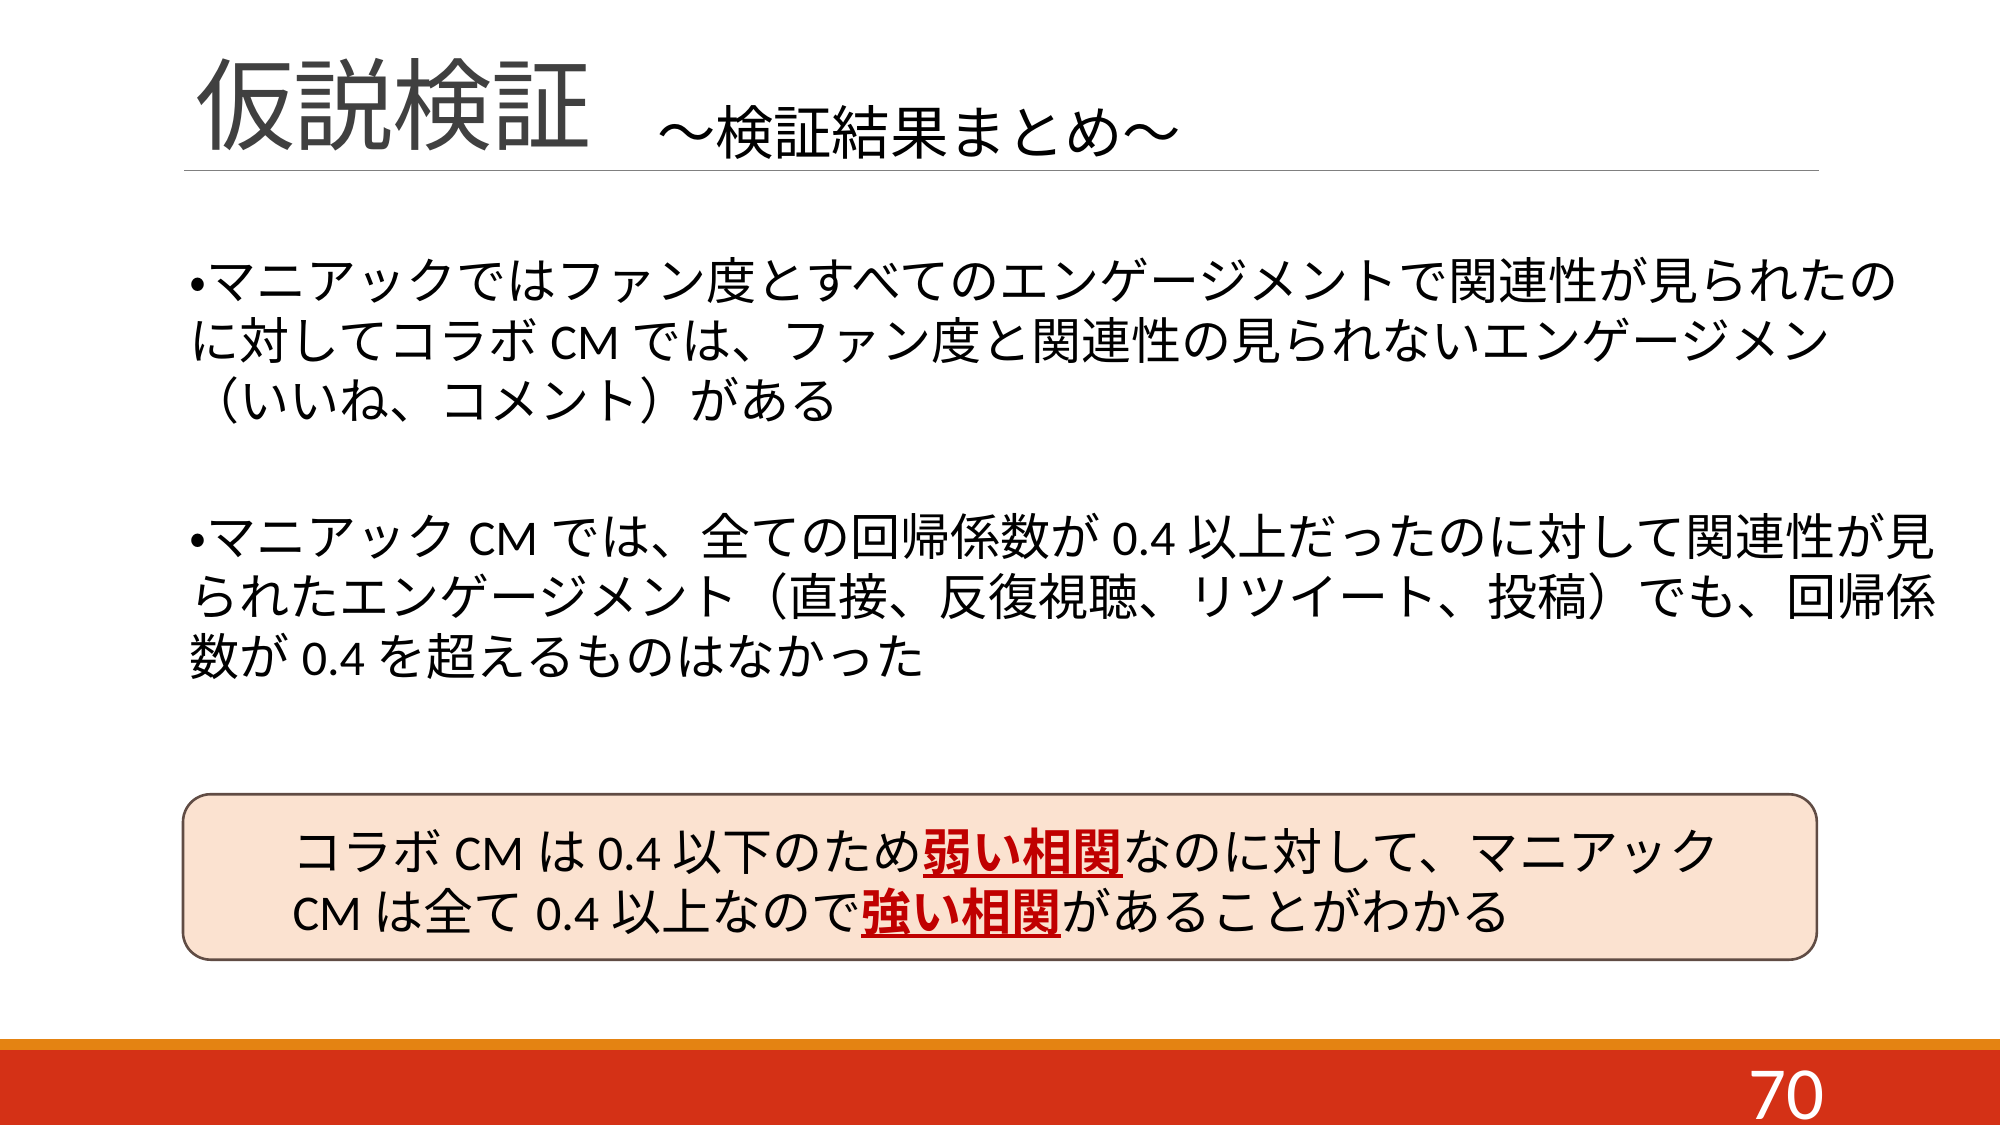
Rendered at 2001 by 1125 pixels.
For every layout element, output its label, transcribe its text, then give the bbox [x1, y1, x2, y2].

slide_number 70 [1624, 1059, 1840, 1120]
text_box コラボCMは0.4以下のため弱い相関なのに対して、マニアックCMは全て0.4以上なので強い相関があることがわかる [277, 813, 1743, 948]
text_box ・マニアックCMでは、全ての回帰係数が0.4以上だったのに対して関連性が見られたエンゲージメント（直接、反復視聴、リツイート、投稿）でも、回帰係数が0.4を超えるものはなかった [175, 498, 1970, 693]
text_box [182, 794, 1817, 960]
title 仮説検証 [180, 28, 1830, 171]
text_box ・マニアックではファン度とすべてのエンゲージメントで関連性が見られたのに対してコラボCMでは、ファン度と関連性の見られないエンゲージメン（いいね、コメント）がある [175, 242, 1945, 438]
text_box ～検証結果まとめ～ [642, 88, 1196, 174]
